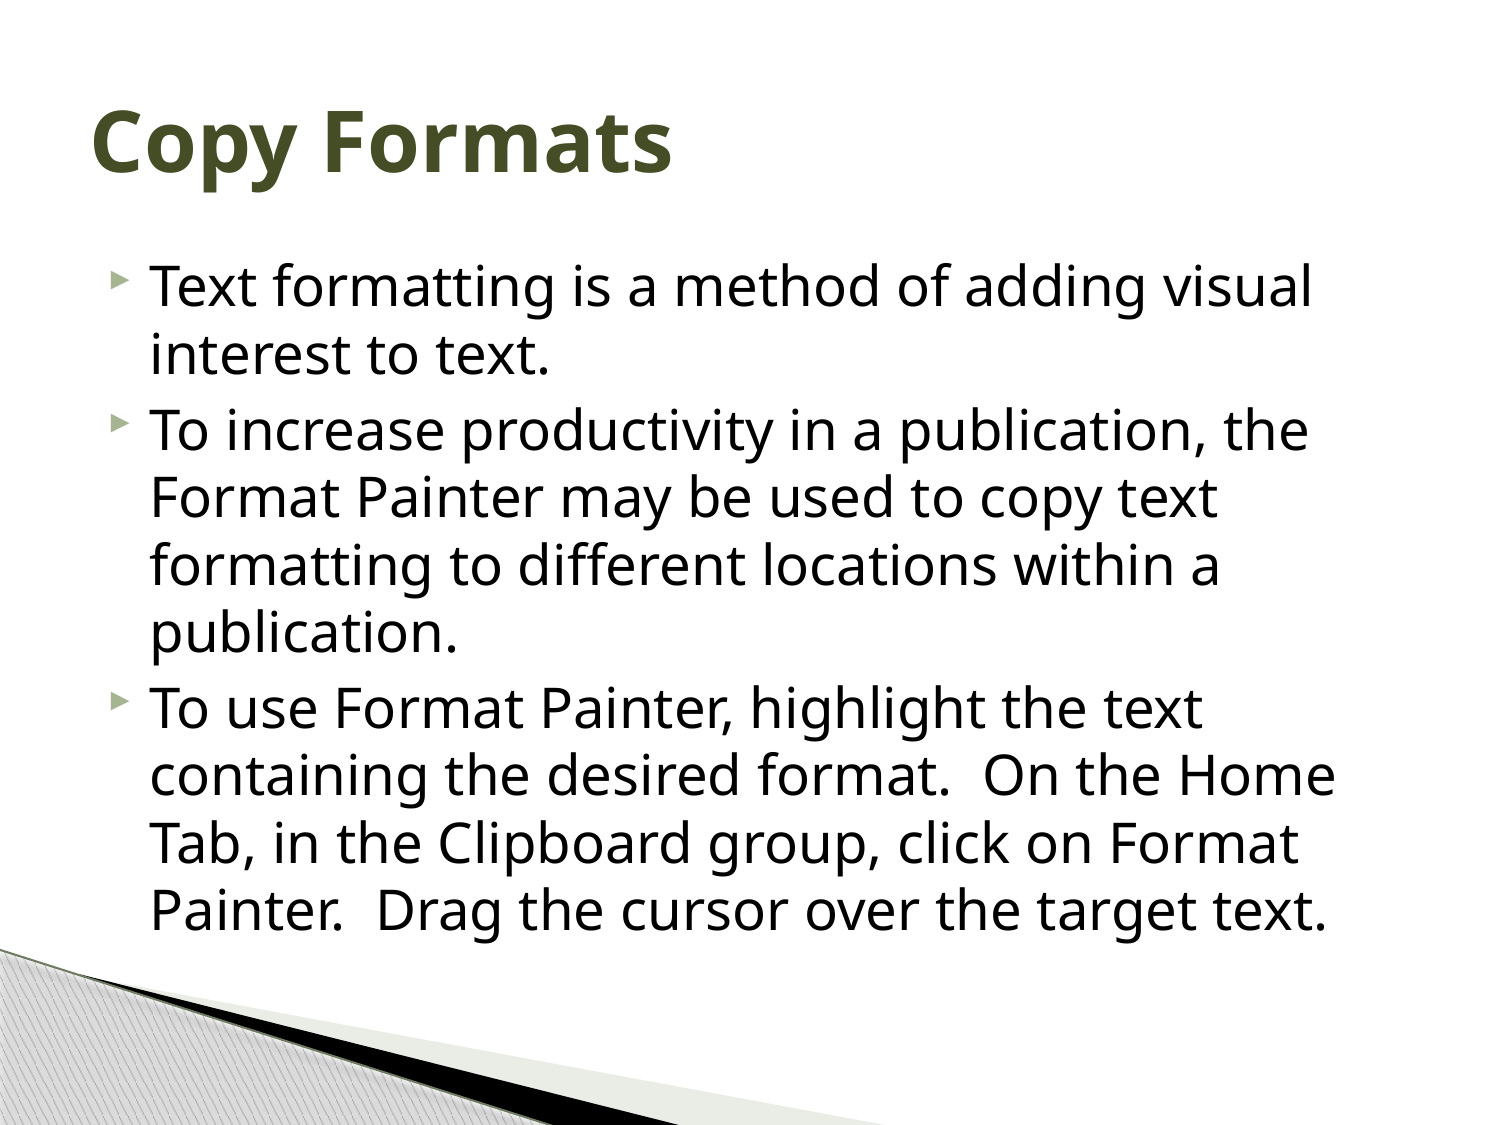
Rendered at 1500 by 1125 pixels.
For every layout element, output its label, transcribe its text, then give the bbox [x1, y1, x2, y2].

title Copy Formats [75, 45, 1425, 233]
list Text formatting is a method of adding visual interest to text. To increase productivity in a publication, the Format Painter may be used to copy text formatting to different locations within a publication. To use Format Painter, highlight the text containing the desired format. On the Home Tab, in the Clipboard group, click on Format Painter. Drag the cursor over the target text. [75, 243, 1425, 986]
